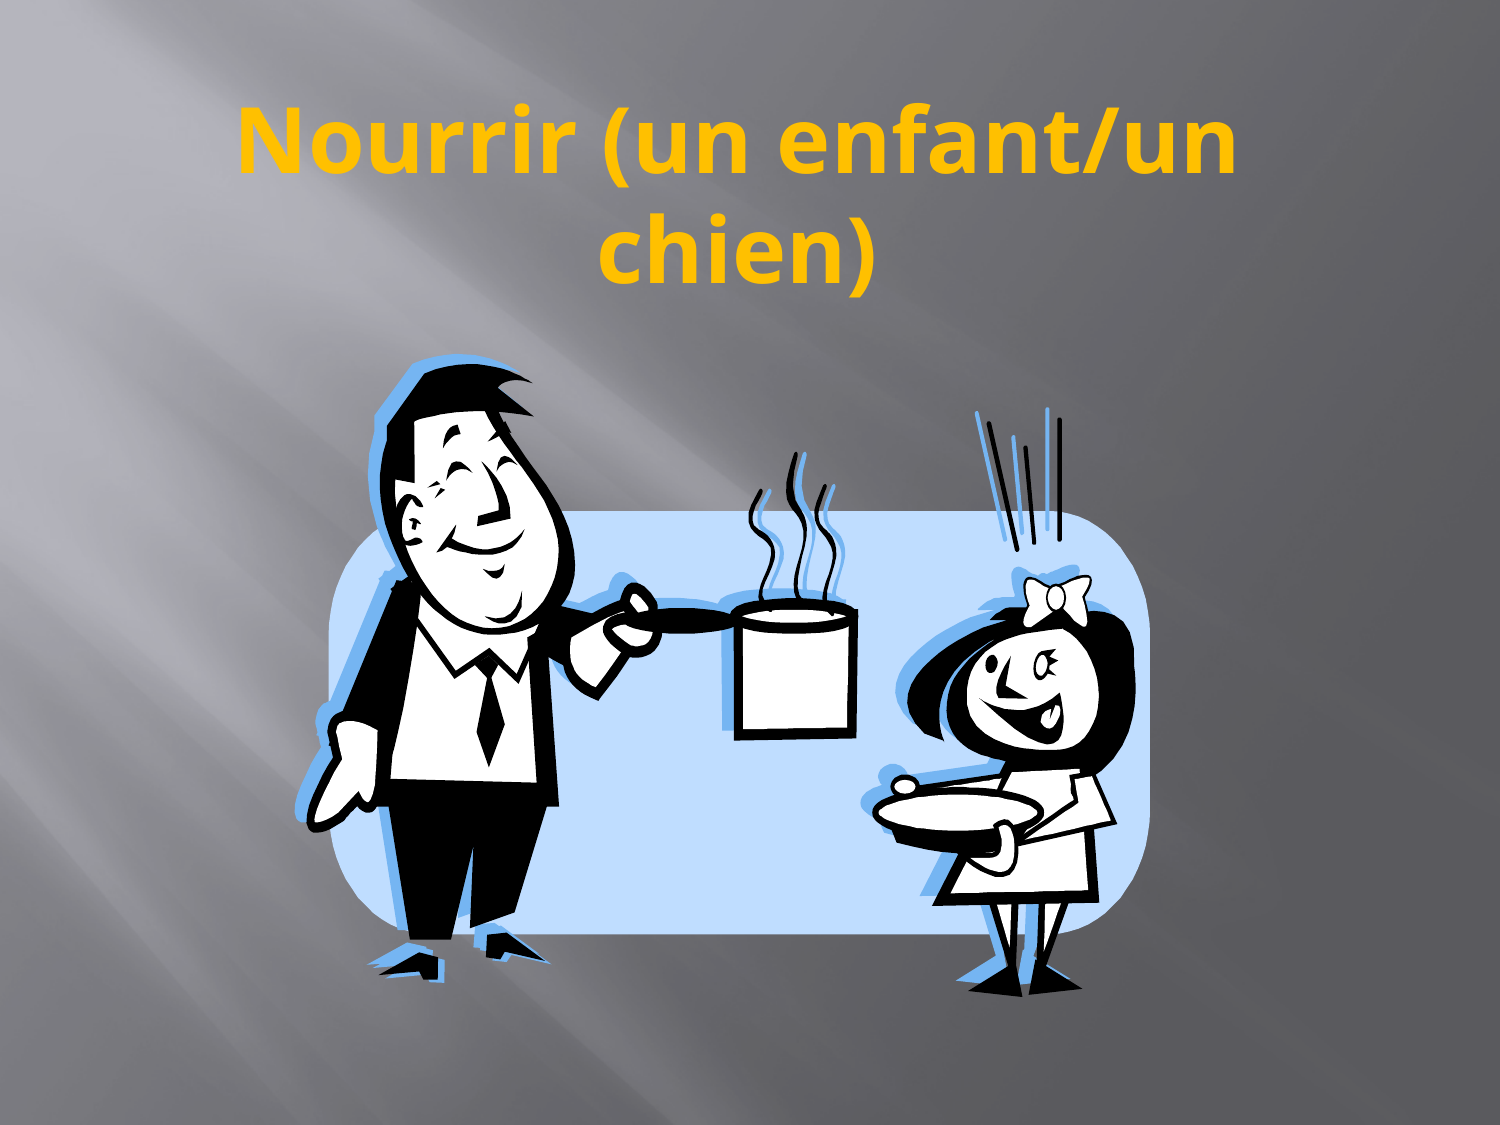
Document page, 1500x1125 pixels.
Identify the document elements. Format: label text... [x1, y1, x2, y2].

text_box Nourrir (un enfant/un chien) [99, 74, 1375, 310]
picture [287, 337, 1151, 998]
